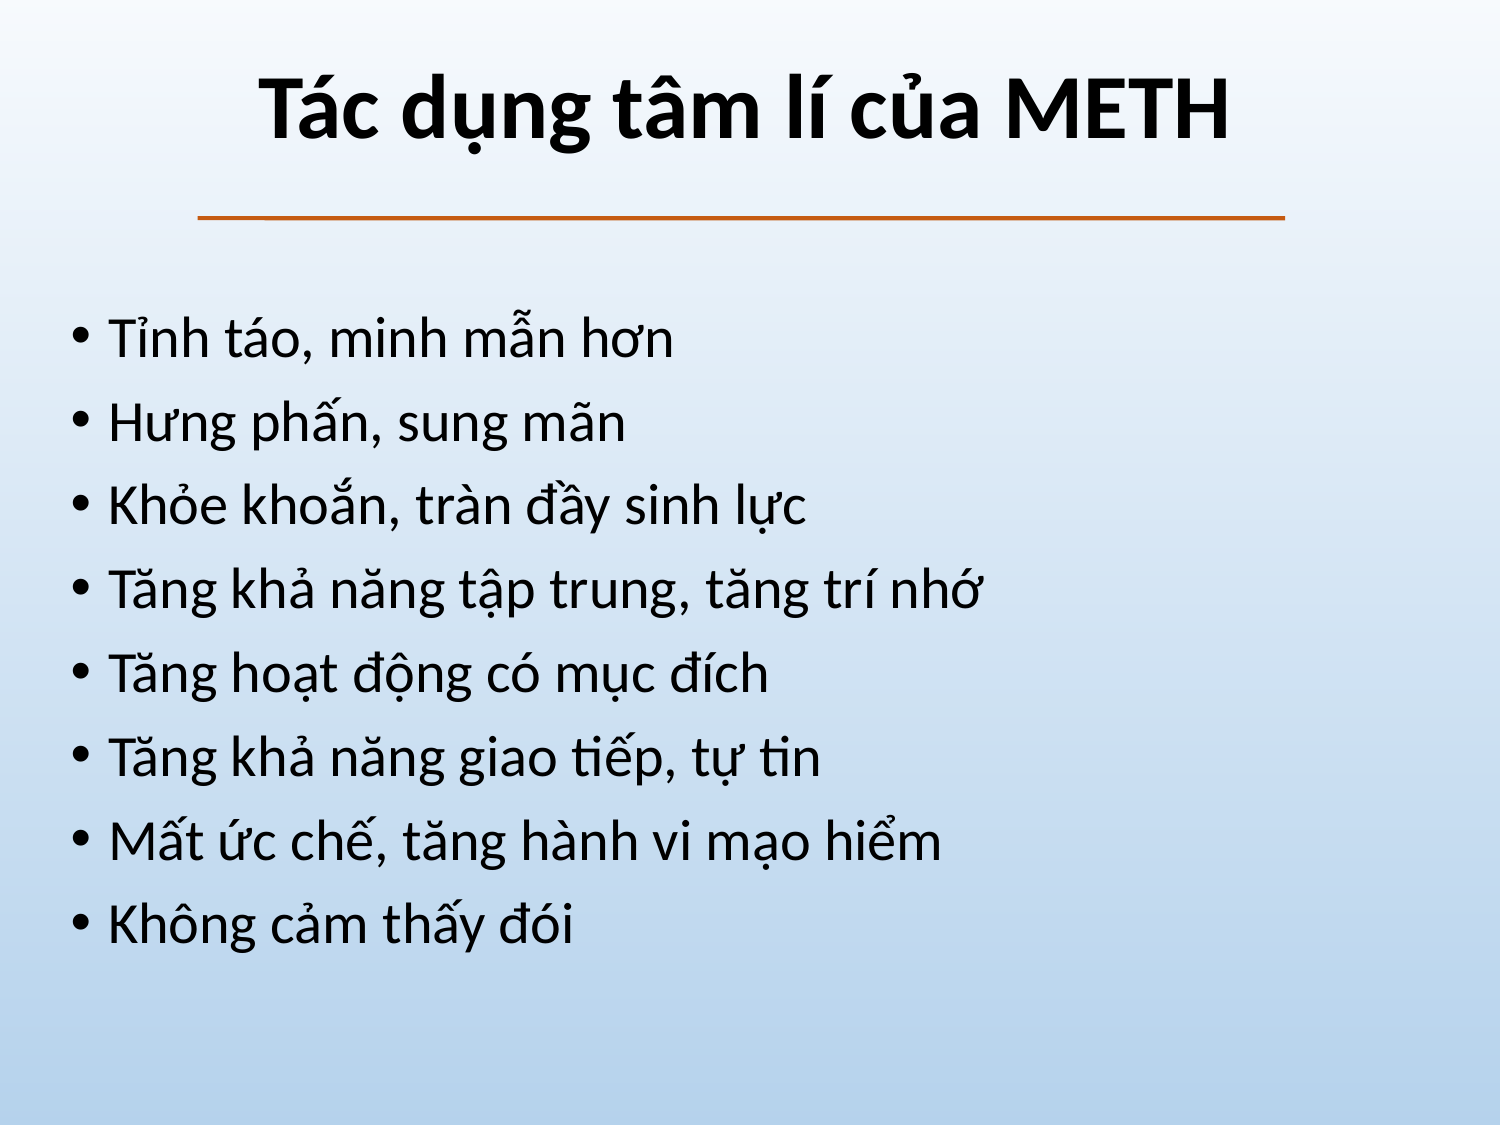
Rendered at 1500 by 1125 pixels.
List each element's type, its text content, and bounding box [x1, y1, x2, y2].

list Tỉnh táo, minh mẫn hơn Hưng phấn, sung mãn Khỏe khoắn, tràn đầy sinh lực Tăng khả năng tập trung, tăng trí nhớ Tăng hoạt động có mục đích Tăng khả năng giao tiếp, tự tin Mất ức chế, tăng hành vi mạo hiểm Không cảm thấy đói [55, 299, 1436, 1014]
title Tác dụng tâm lí của METH [55, 0, 1436, 219]
